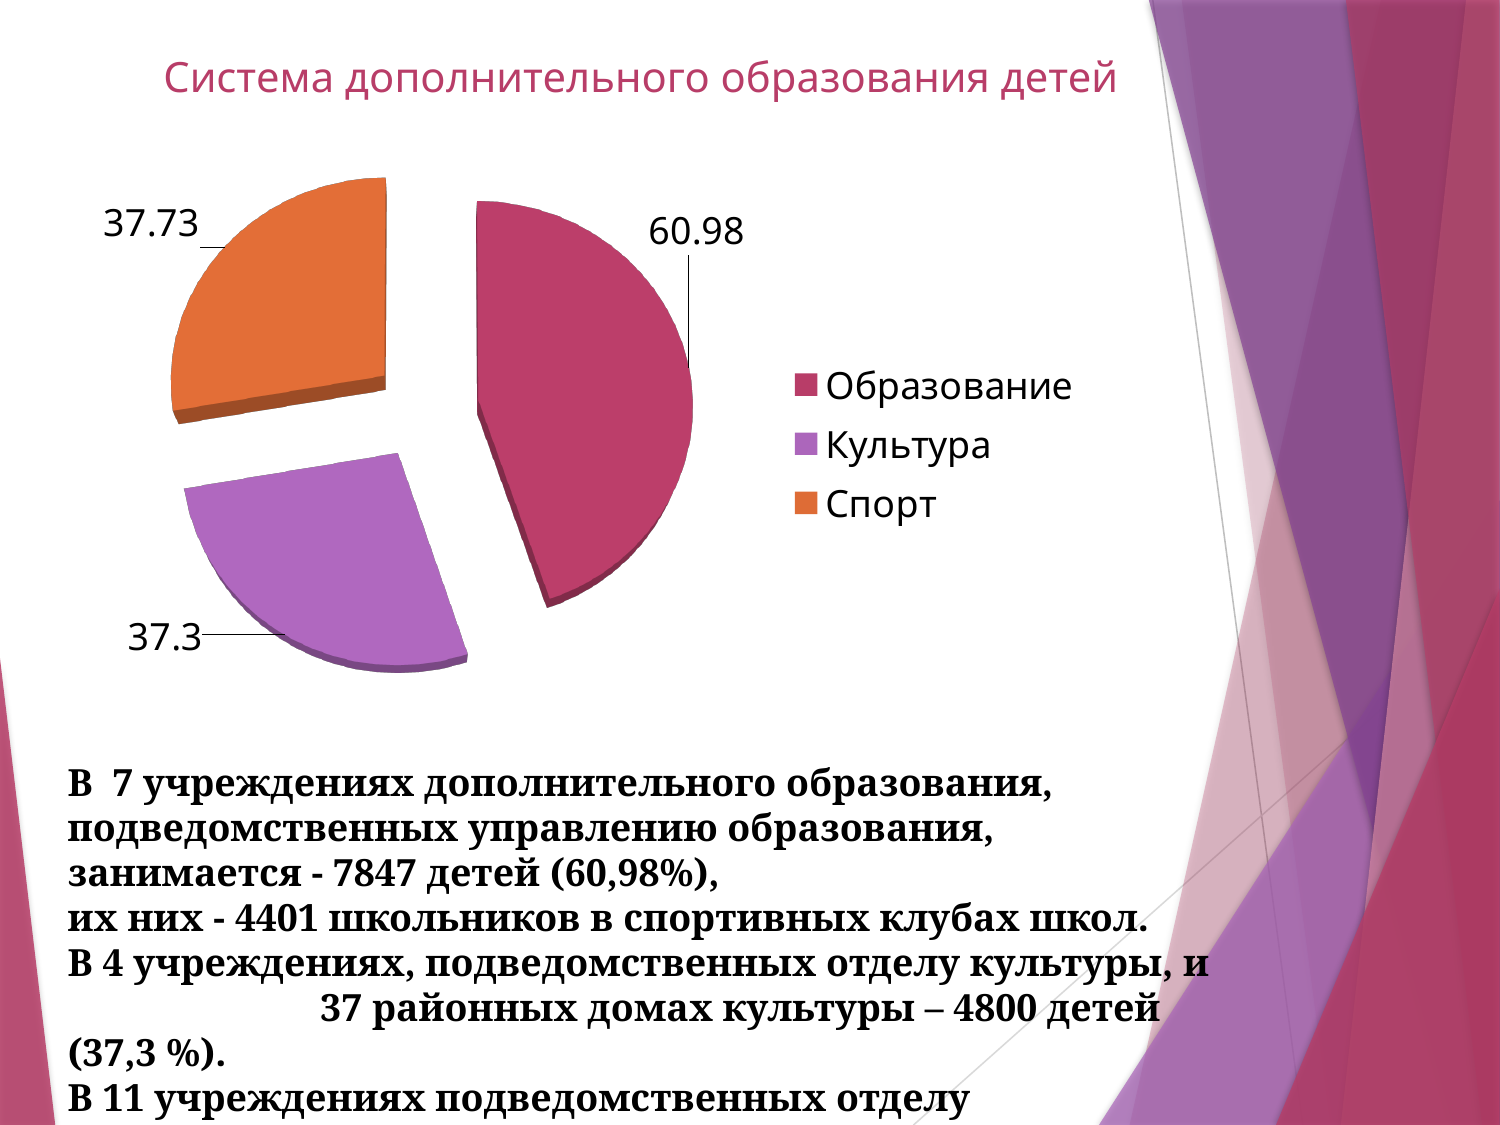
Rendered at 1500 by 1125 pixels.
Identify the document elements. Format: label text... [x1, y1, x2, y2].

text_box В 7 учреждениях дополнительного образования, подведомственных управлению образования, занимается - 7847 детей (60,98%), их них - 4401 школьников в спортивных клубах школ. В 4 учреждениях, подведомственных отделу культуры, и 37 районных домах культуры – 4800 детей (37,3 %). В 11 учреждениях подведомственных отделу физкультуры и спорта – 4856 детей (37,73 %). [53, 751, 1247, 1125]
title Система дополнительного образования детей [112, 42, 1170, 138]
chart [40, 124, 1100, 763]
